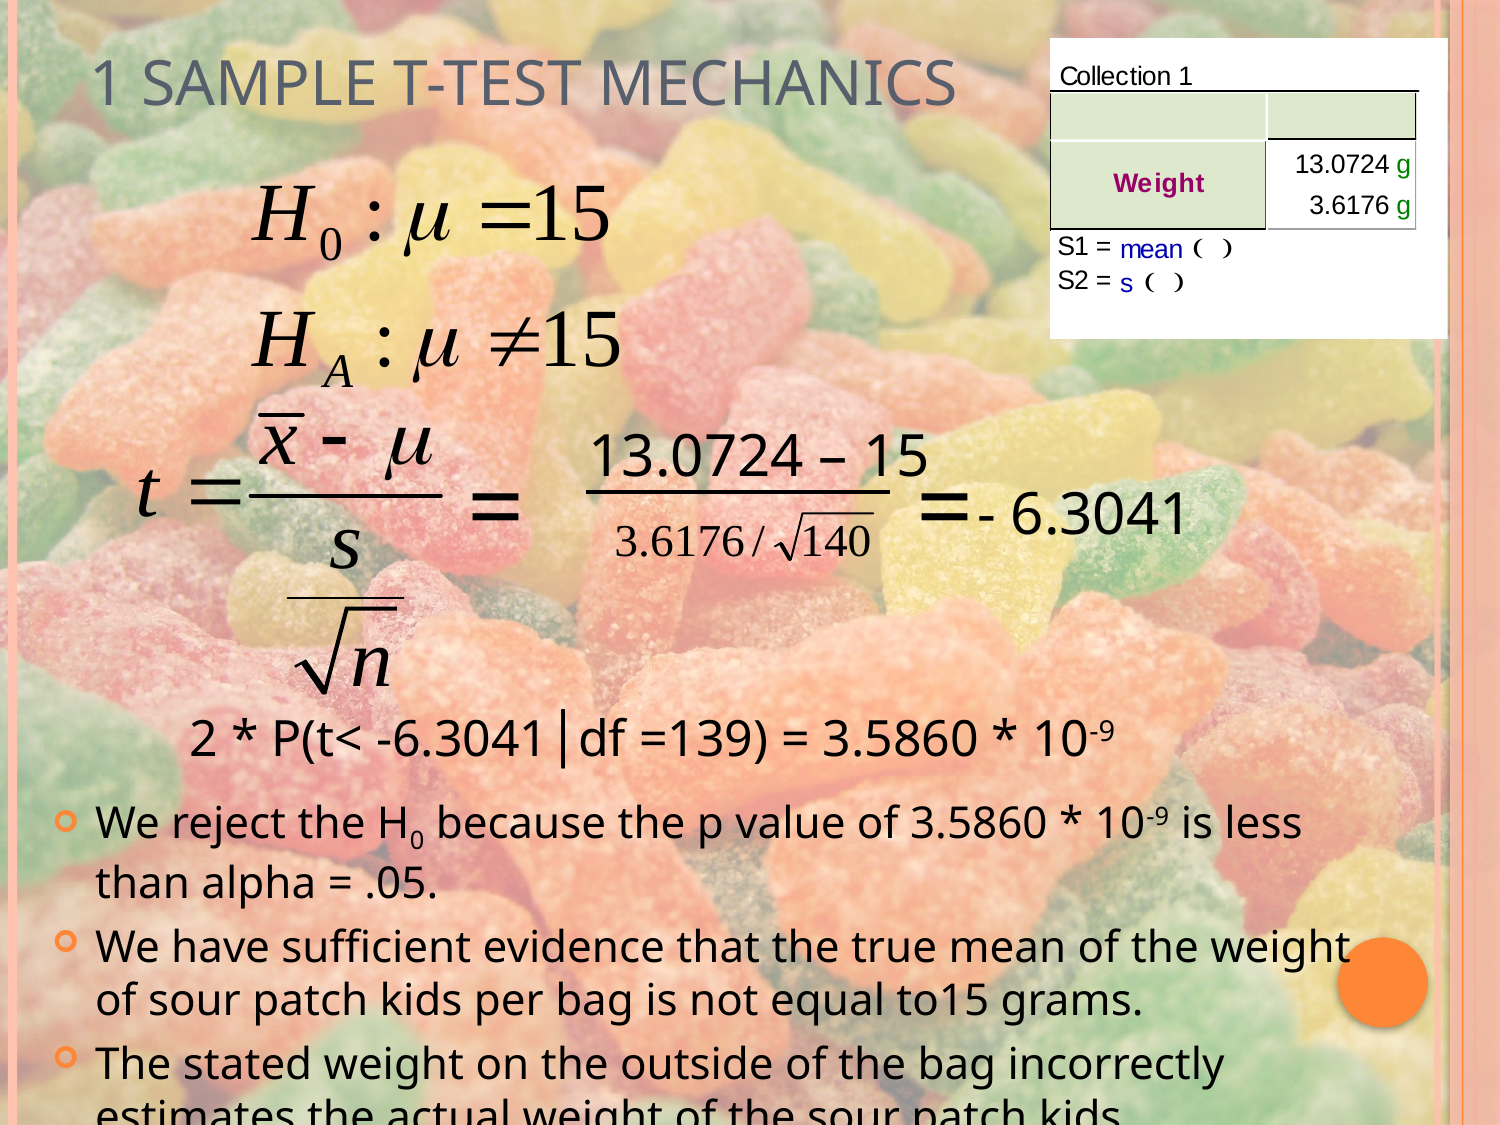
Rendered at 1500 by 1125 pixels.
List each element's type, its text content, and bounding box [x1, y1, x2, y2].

list We reject the H0 because the p value of 3.5860 * 10-9 is less than alpha = .05. We have sufficient evidence that the true mean of the weight of sour patch kids per bag is not equal to15 grams. The stated weight on the outside of the bag incorrectly estimates the actual weight of the sour patch kids. [37, 787, 1388, 1125]
picture [1049, 36, 1451, 342]
text_box 2 * P(t< -6.3041│df =139) = 3.5860 * 10-9 [174, 723, 1238, 774]
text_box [236, 158, 638, 526]
title 1 Sample t-test Mechanics [75, 0, 1300, 125]
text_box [124, 386, 1376, 713]
